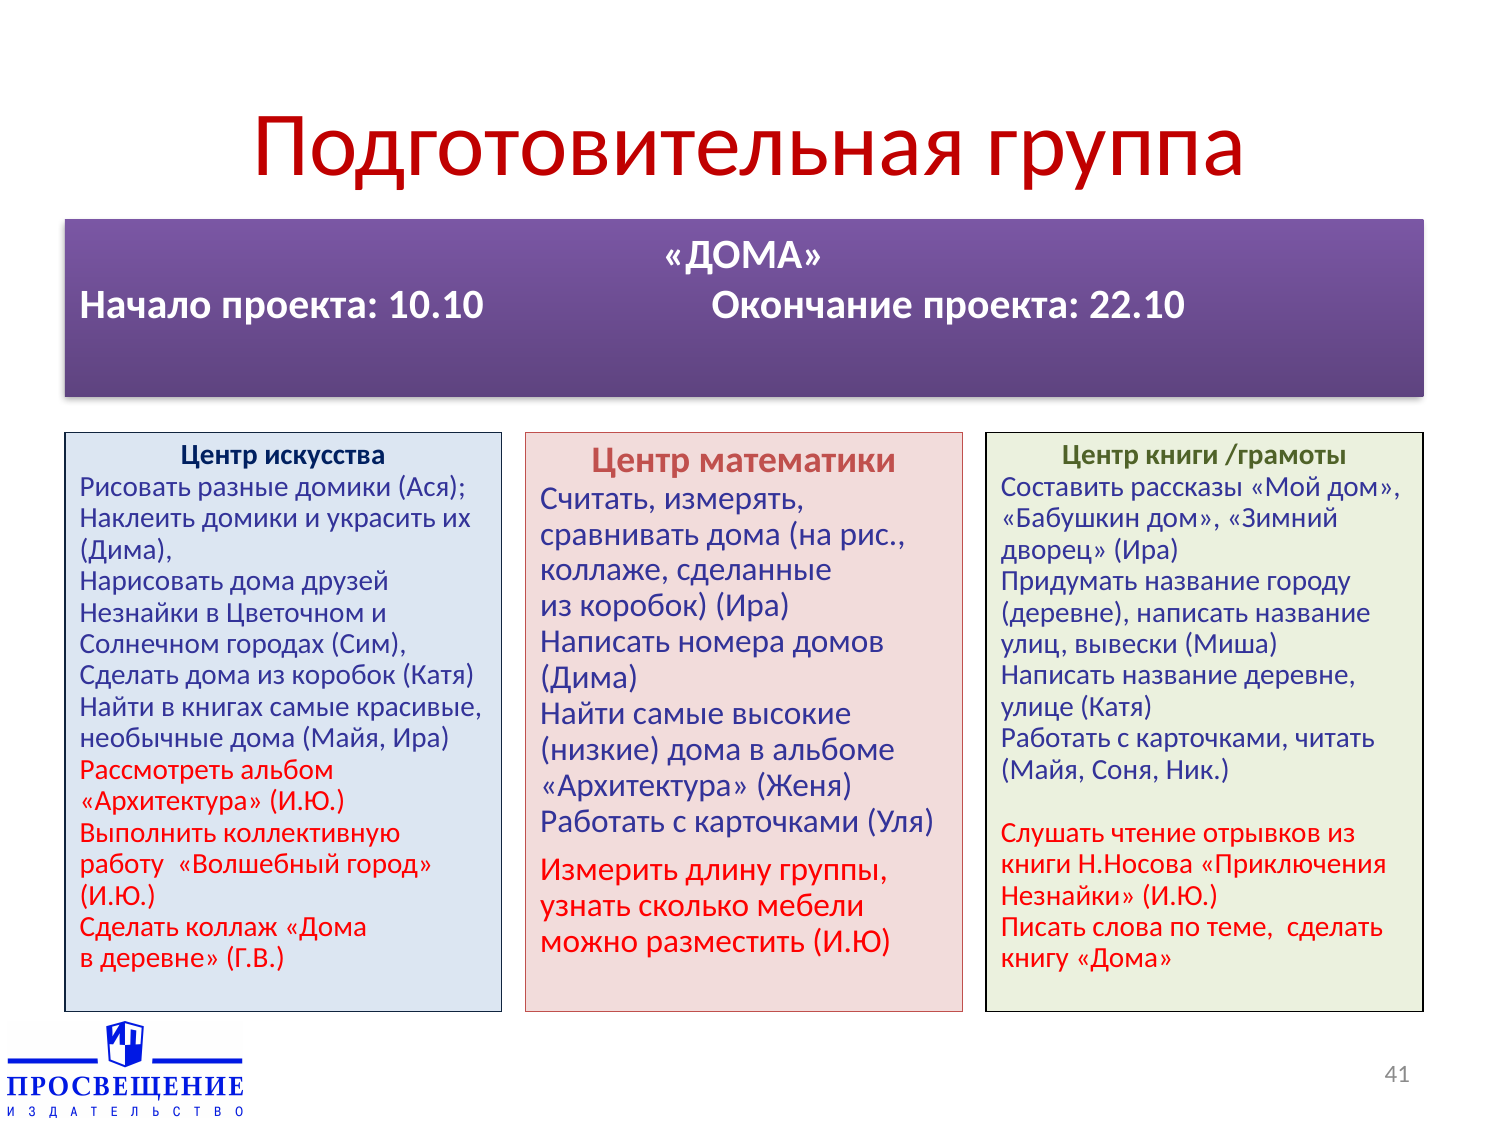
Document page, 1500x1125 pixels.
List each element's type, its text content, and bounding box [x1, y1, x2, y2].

slide_number 41 [1074, 1042, 1425, 1103]
text_box Центр математики Считать, измерять, сравнивать дома (на рис., коллаже, сделанные из коробок) (Ира) Написать номера домов (Дима) Найти самые высокие (низкие) дома в альбоме «Архитектура» (Женя) Работать с карточками (Уля) Измерить длину группы, узнать сколько мебели можно разместить (И.Ю) [525, 432, 963, 1012]
text_box Центр книги /грамоты Составить рассказы «Мой дом», «Бабушкин дом», «Зимний дворец» (Ира) Придумать название городу (деревне), написать название улиц, вывески (Миша) Написать название деревне, улице (Катя) Работать с карточками, читать (Майя, Соня, Ник.) Слушать чтение отрывков из книги Н.Носова «Приключения Незнайки» (И.Ю.) Писать слова по теме, сделать книгу «Дома» [986, 432, 1424, 1012]
text_box Центр искусства Рисовать разные домики (Ася); Наклеить домики и украсить их (Дима), Нарисовать дома друзей Незнайки в Цветочном и Солнечном городах (Сим), Сделать дома из коробок (Катя) Найти в книгах самые красивые, необычные дома (Майя, Ира) Рассмотреть альбом «Архитектура» (И.Ю.) Выполнить коллективную работу «Волшебный город» (И.Ю.) Сделать коллаж «Дома в деревне» (Г.В.) [64, 432, 502, 1012]
picture [7, 1021, 243, 1118]
title Подготовительная группа [74, 44, 1426, 220]
text_box «ДОМА» Начало проекта: 10.10 Окончание проекта: 22.10 [64, 219, 1424, 397]
